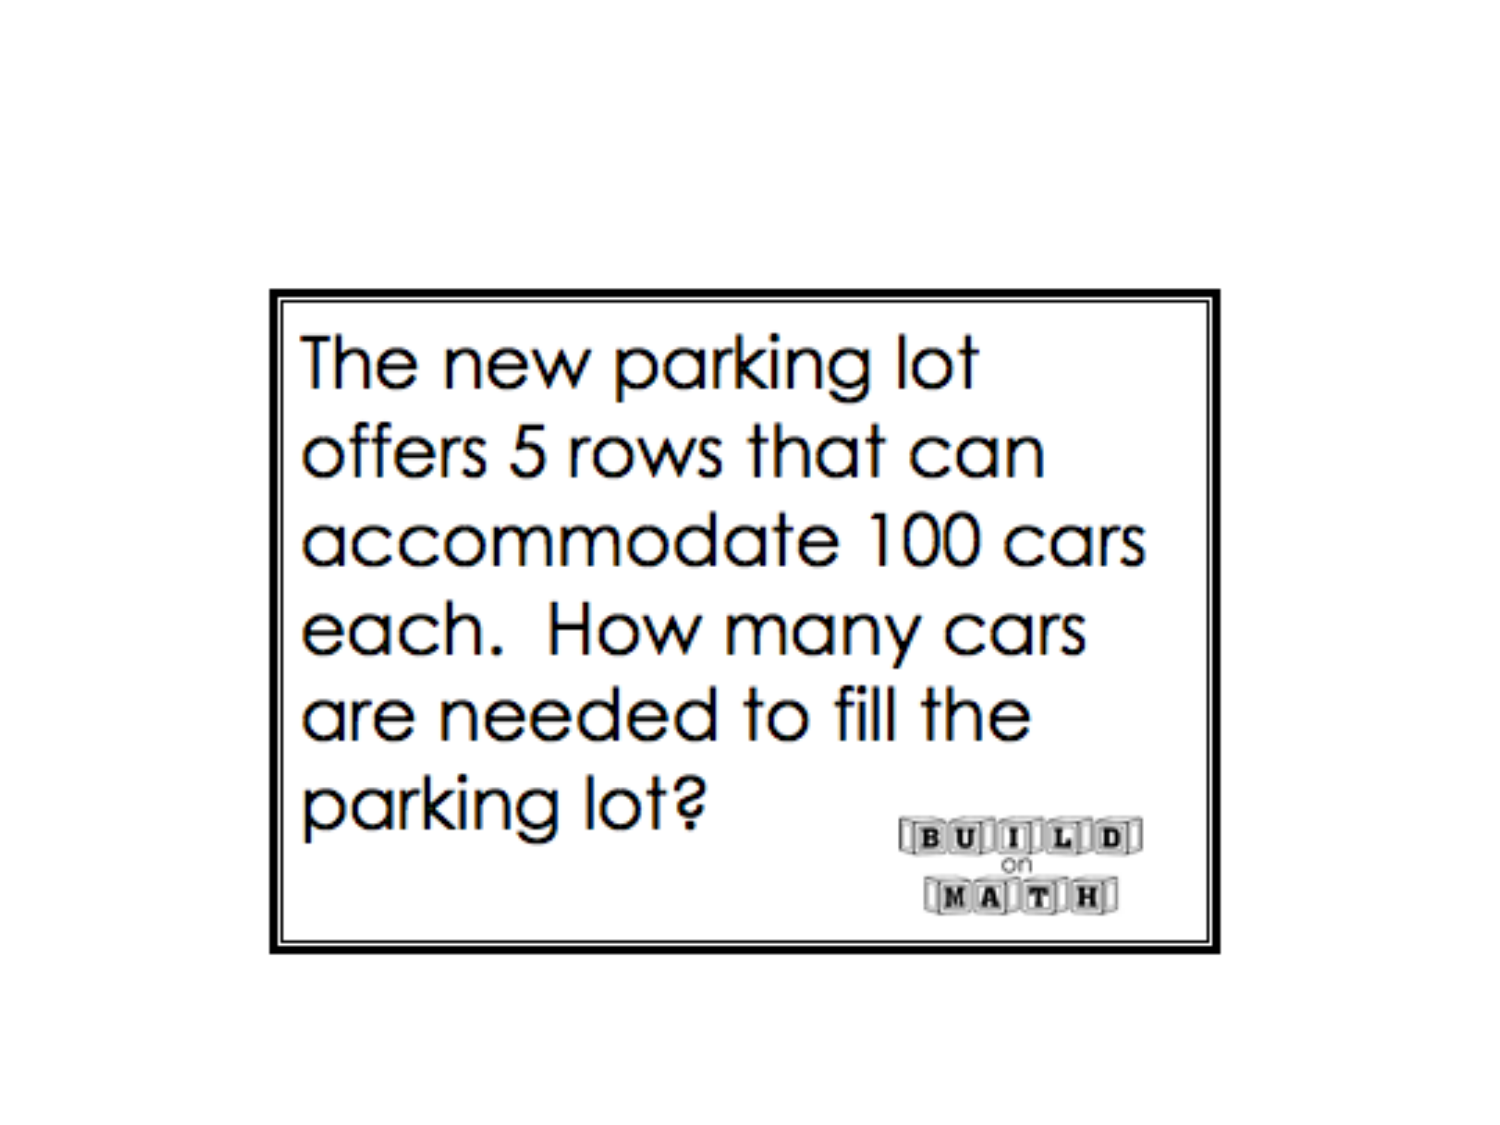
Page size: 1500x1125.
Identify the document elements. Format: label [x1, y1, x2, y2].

list [74, 262, 1426, 1006]
